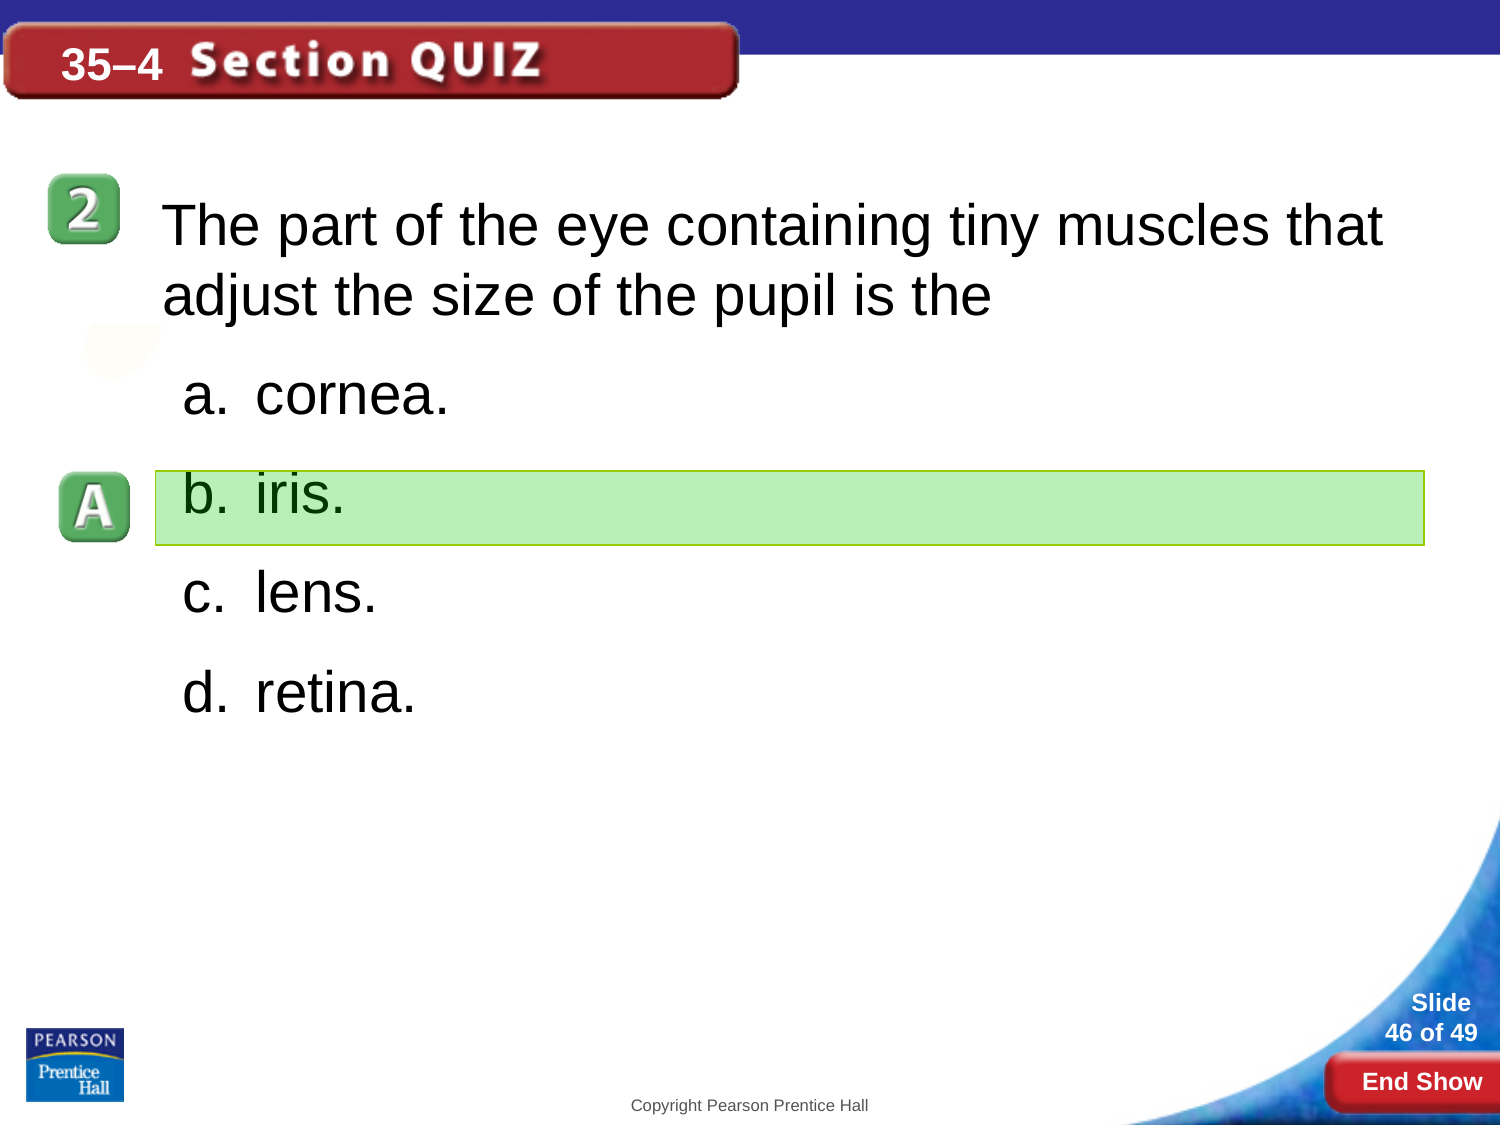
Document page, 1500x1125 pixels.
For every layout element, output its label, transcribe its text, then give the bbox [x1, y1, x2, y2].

list The part of the eye containing tiny muscles that adjust the size of the pupil is the cornea. iris. lens. retina. [44, 179, 1440, 888]
picture [0, 0, 1500, 1125]
text_box [155, 471, 1424, 545]
footer Copyright Pearson Prentice Hall [512, 1087, 988, 1113]
picture [49, 465, 146, 552]
title 35–4 [2, 26, 179, 98]
picture [38, 167, 136, 254]
